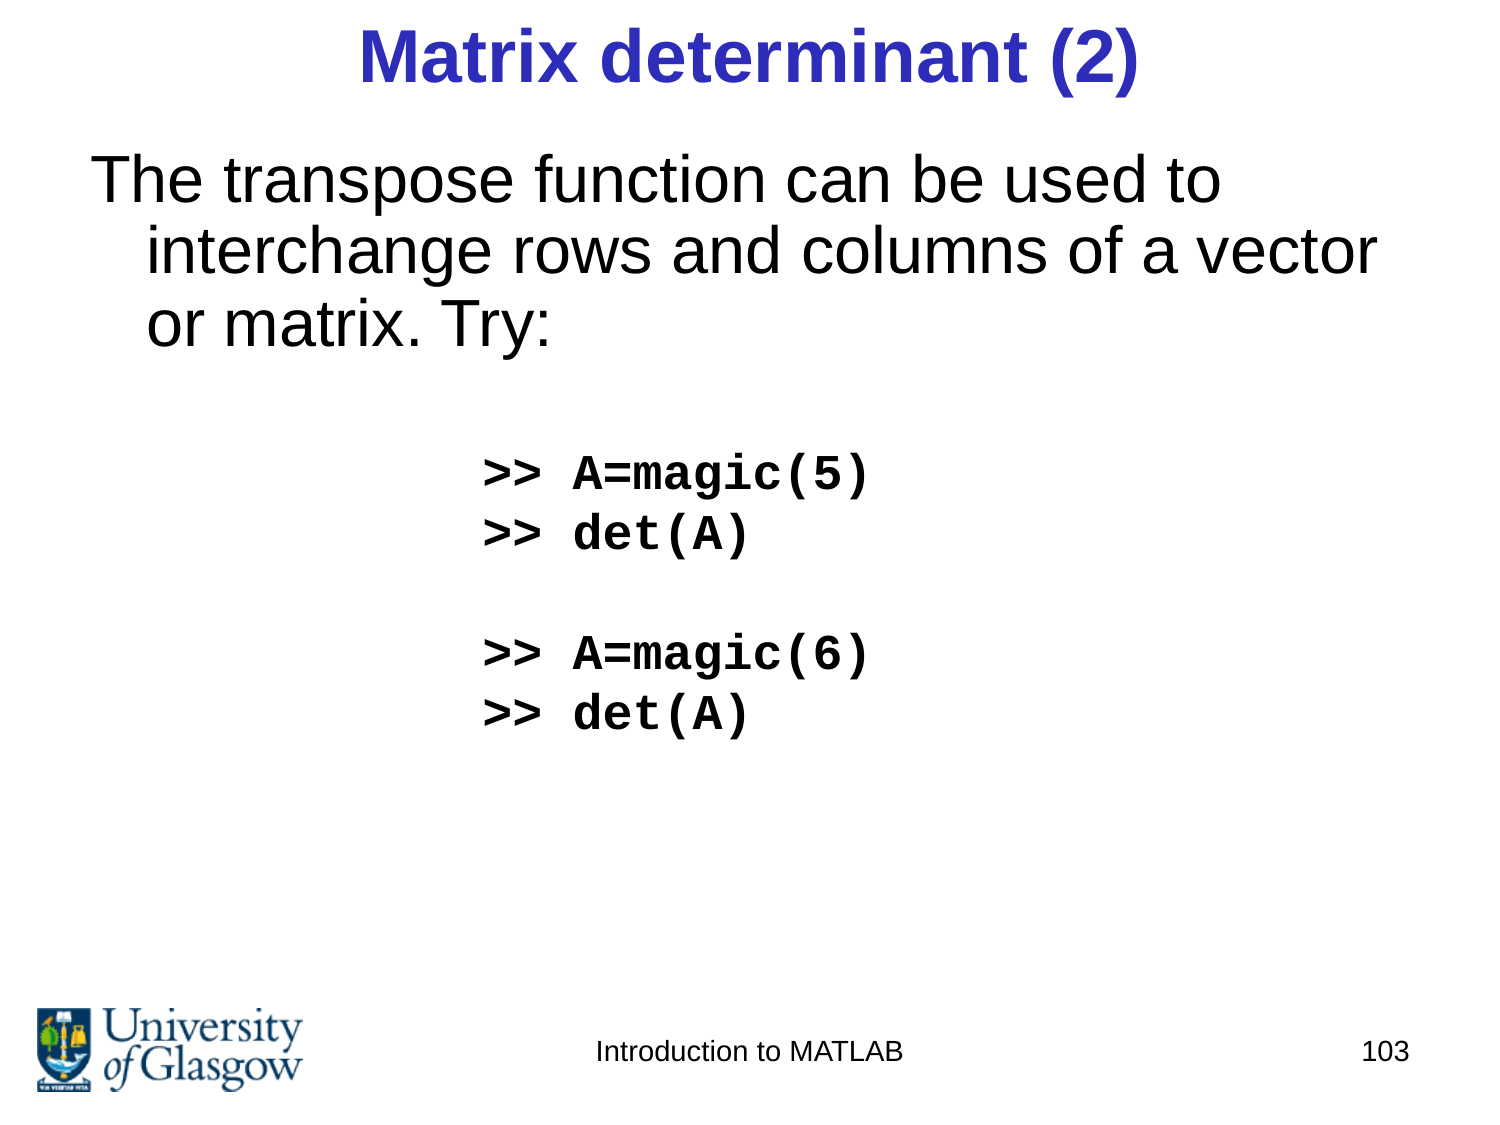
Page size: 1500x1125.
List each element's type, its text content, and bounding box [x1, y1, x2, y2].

slide_number 103 [1074, 1024, 1425, 1103]
text_box The transpose function can be used to interchange rows and columns of a vector or matrix. Try: [75, 137, 1425, 880]
title Matrix determinant (2) [0, 0, 1500, 138]
footer Introduction to MATLAB [512, 1024, 988, 1103]
text_box >> A=magic(5) >> det(A) >> A=magic(6) >> det(A) [467, 432, 988, 808]
picture [37, 1008, 303, 1092]
